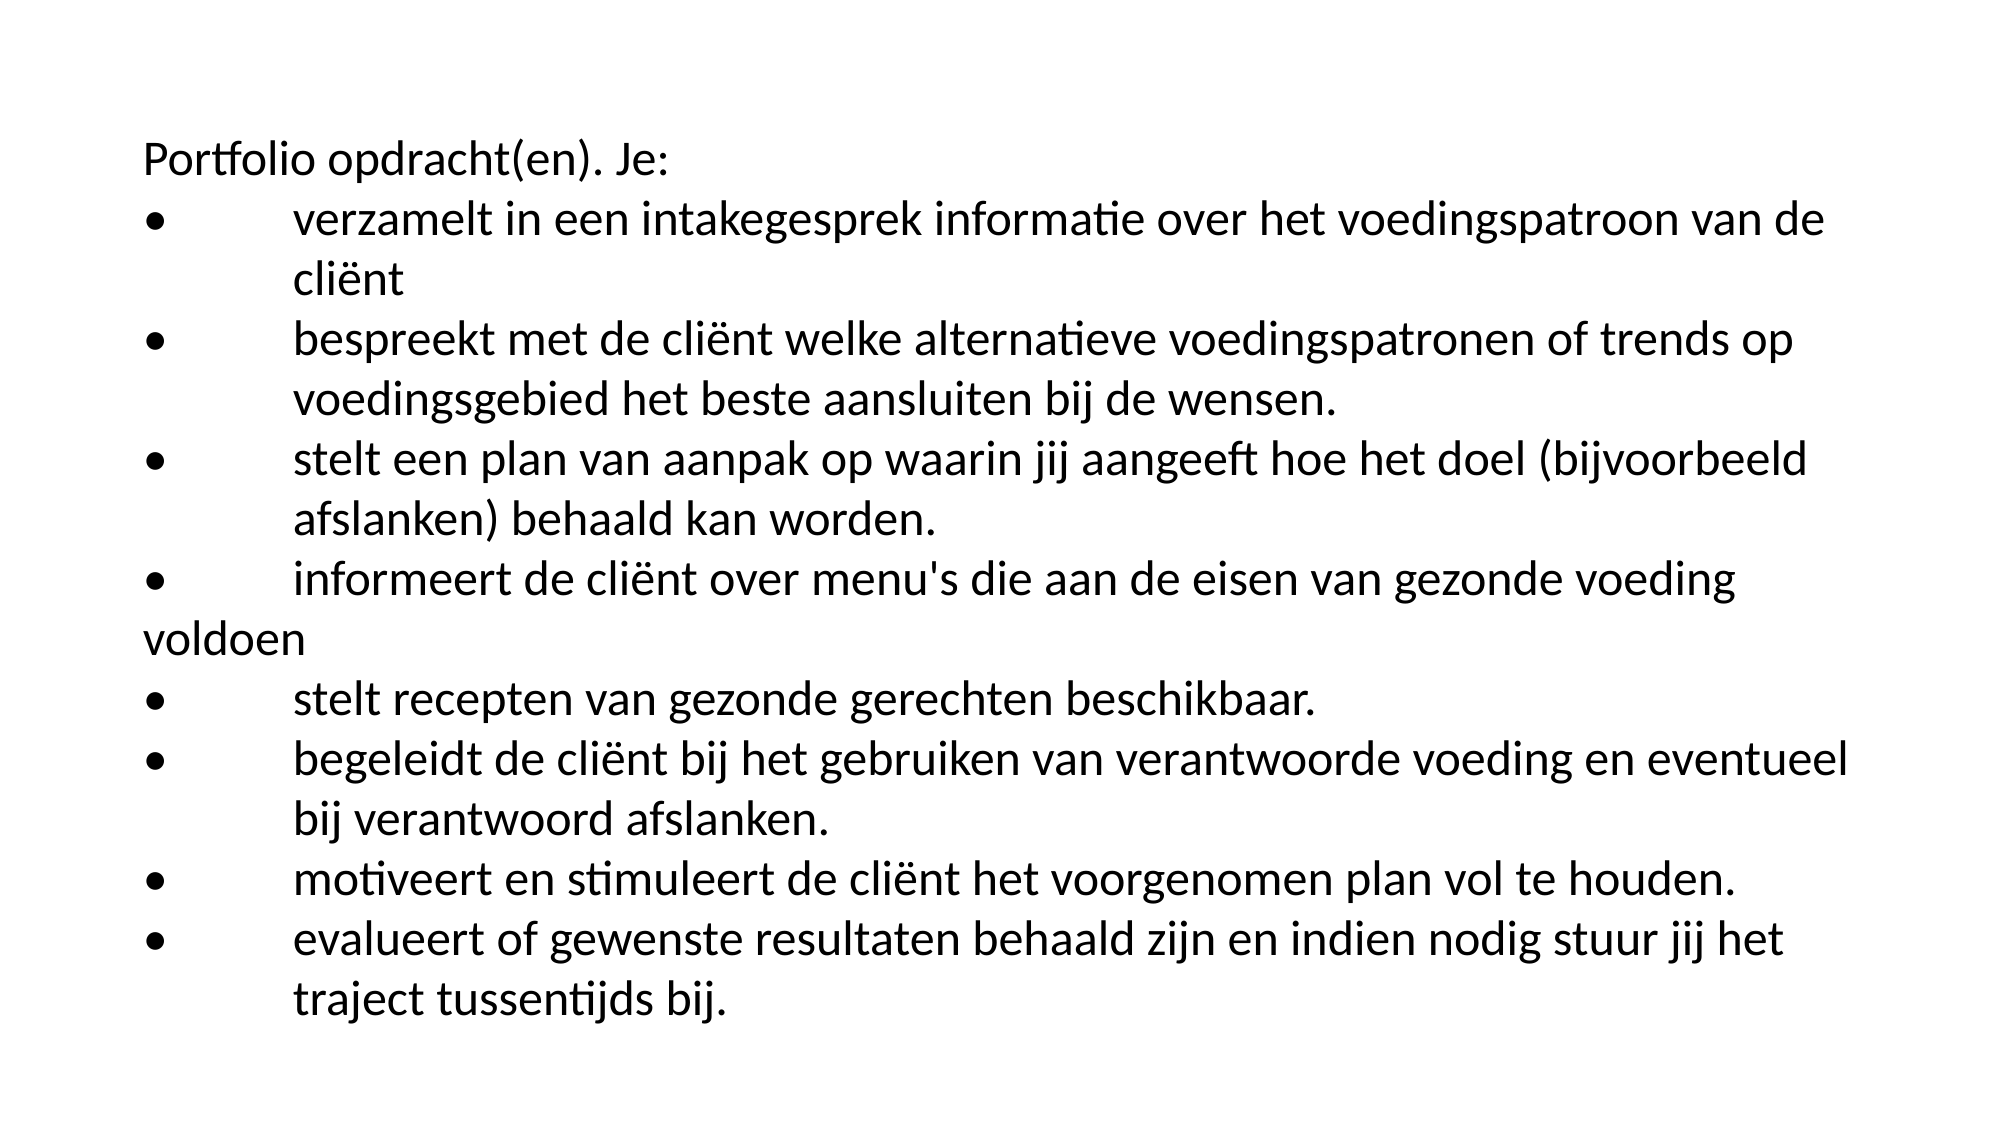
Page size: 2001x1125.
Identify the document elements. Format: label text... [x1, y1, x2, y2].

text_box Portfolio opdracht(en). Je: • verzamelt in een intakegesprek informatie over het voedingspatroon van de cliënt • bespreekt met de cliënt welke alternatieve voedingspatronen of trends op voedingsgebied het beste aansluiten bij de wensen. • stelt een plan van aanpak op waarin jij aangeeft hoe het doel (bijvoorbeeld afslanken) behaald kan worden. • informeert de cliënt over menu's die aan de eisen van gezonde voeding voldoen • stelt recepten van gezonde gerechten beschikbaar. • begeleidt de cliënt bij het gebruiken van verantwoorde voeding en eventueel bij verantwoord afslanken. • motiveert en stimuleert de cliënt het voorgenomen plan vol te houden. • evalueert of gewenste resultaten behaald zijn en indien nodig stuur jij het traject tussentijds bij. [128, 118, 1912, 1093]
